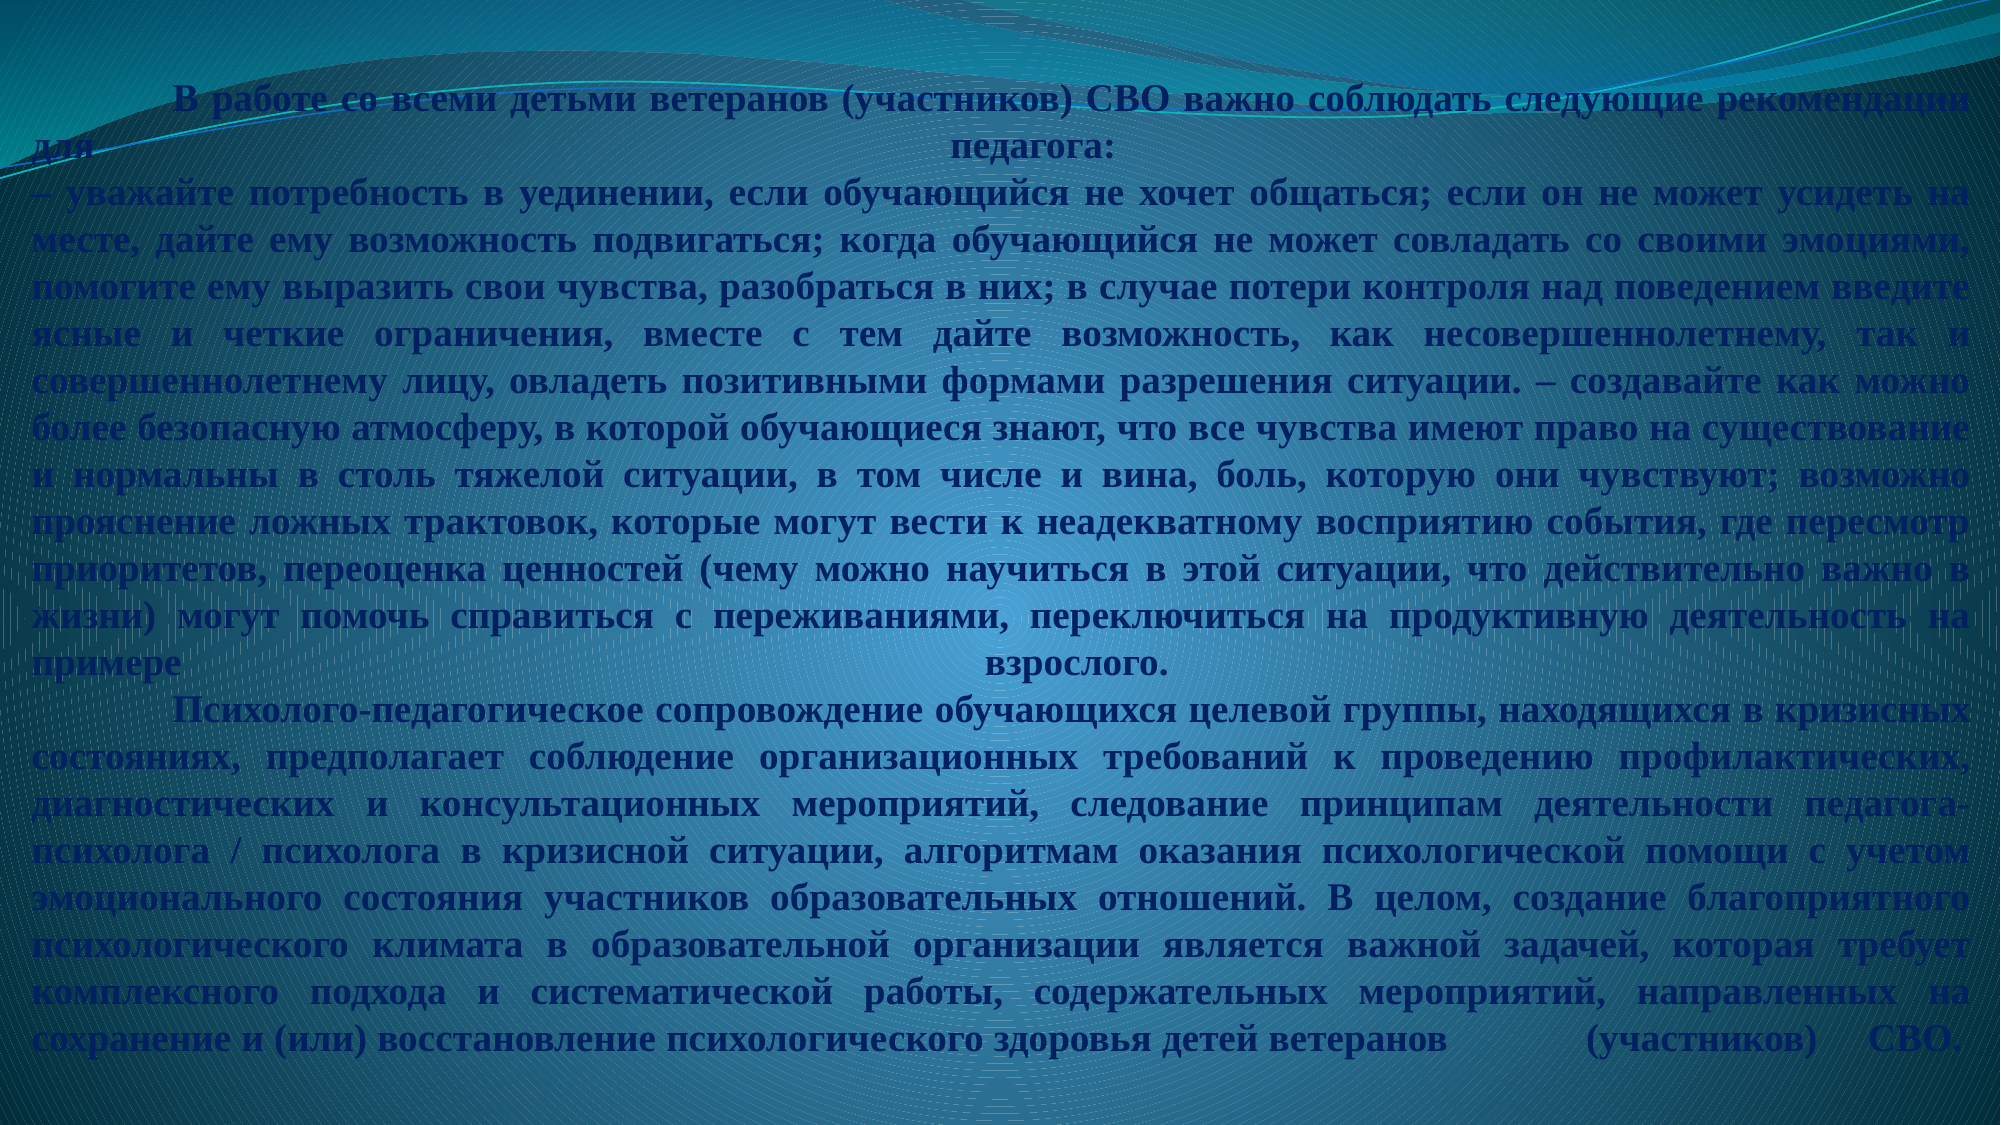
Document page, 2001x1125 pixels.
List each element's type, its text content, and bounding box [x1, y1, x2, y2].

title В работе со всеми детьми ветеранов (участников) СВО важно соблюдать следующие рекомендации для педагога: – уважайте потребность в уединении, если обучающийся не хочет общаться; если он не может усидеть на месте, дайте ему возможность подвигаться; когда обучающийся не может совладать со своими эмоциями, помогите ему выразить свои чувства, разобраться в них; в случае потери контроля над поведением введите ясные и четкие ограничения, вместе с тем дайте возможность, как несовершеннолетнему, так и совершеннолетнему лицу, овладеть позитивными формами разрешения ситуации. – создавайте как можно более безопасную атмосферу, в которой обучающиеся знают, что все чувства имеют право на существование и нормальны в столь тяжелой ситуации, в том числе и вина, боль, которую они чувствуют; возможно прояснение ложных трактовок, которые могут вести к неадекватному восприятию события, где пересмотр приоритетов, переоценка ценностей (чему можно научиться в этой ситуации, что действительно важно в жизни) могут помочь справиться с переживаниями, переключиться на продуктивную деятельность на примере взрослого. Психолого-педагогическое сопровождение обучающихся целевой группы, находящихся в кризисных состояниях, предполагает соблюдение организационных требований к проведению профилактических, диагностических и консультационных мероприятий, следование принципам деятельности педагога-психолога / психолога в кризисной ситуации, алгоритмам оказания психологической помощи с учетом эмоционального состояния участников образовательных отношений. В целом, создание благоприятного психологического климата в образовательной организации является важной задачей, которая требует комплексного подхода и систематической работы, содержательных мероприятий, направленных на сохранение и (или) восстановление психологического здоровья детей ветеранов (участников) СВО. [31, 27, 1976, 1107]
